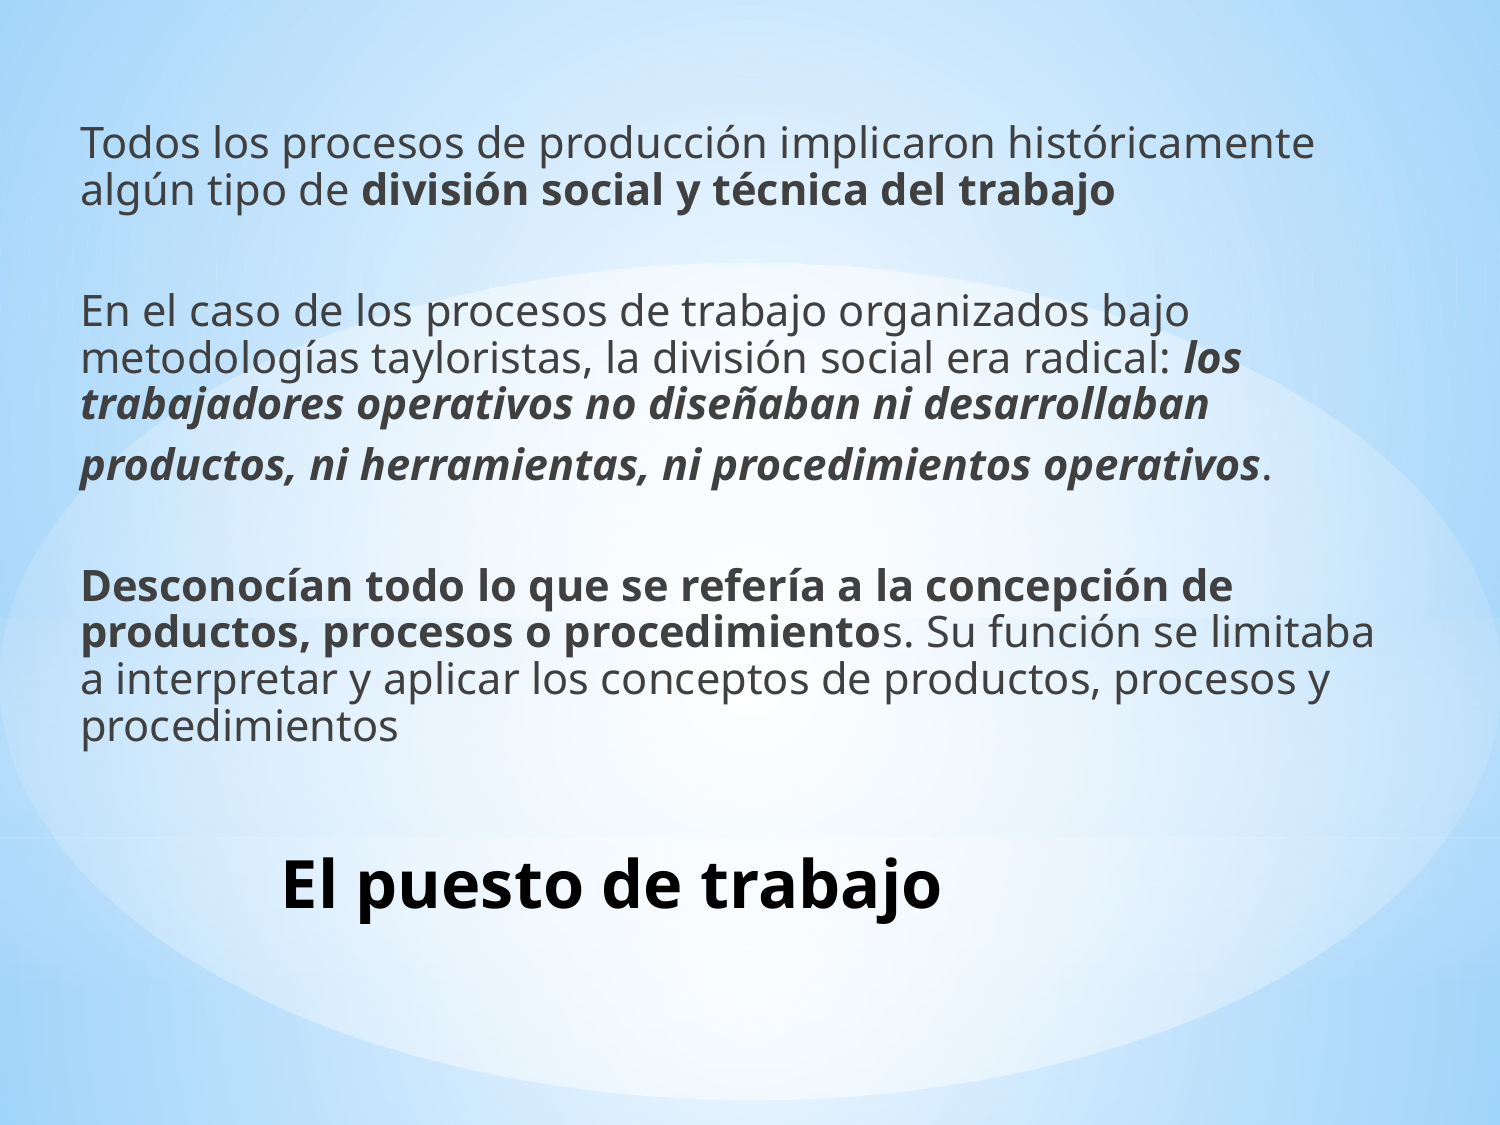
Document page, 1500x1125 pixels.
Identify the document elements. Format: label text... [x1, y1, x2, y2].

list Todos los procesos de producción implicaron históricamente algún tipo de división social y técnica del trabajo En el caso de los procesos de trabajo organizados bajo metodologías tayloristas, la división social era radical: los trabajadores operativos no diseñaban ni desarrollaban productos, ni herramientas, ni procedimientos operativos. Desconocían todo lo que se refería a la concepción de productos, procesos o procedimientos. Su función se limitaba a interpretar y aplicar los conceptos de productos, procesos y procedimientos [64, 113, 1400, 769]
title El puesto de trabajo [265, 834, 1334, 1022]
